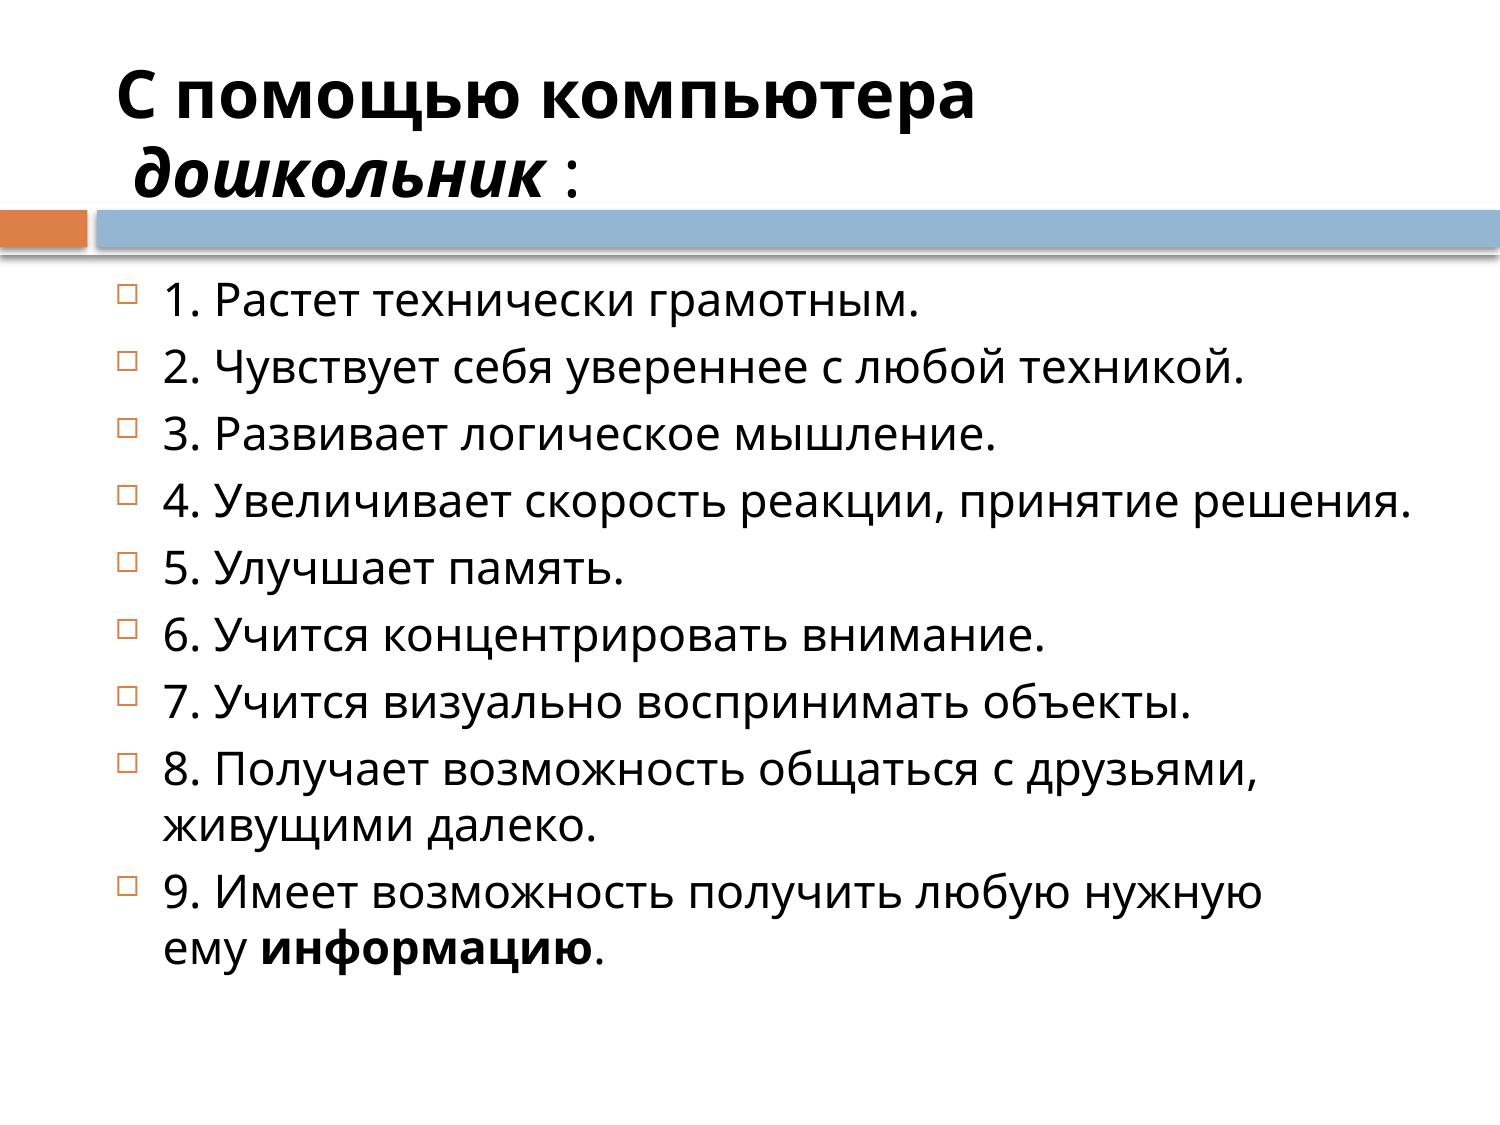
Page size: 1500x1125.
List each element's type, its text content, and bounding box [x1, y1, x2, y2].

title С помощью компьютера дошкольник : [100, 30, 1438, 232]
list 1. Растет технически грамотным. 2. Чувствует себя увереннее с любой техникой. 3. Развивает логическое мышление. 4. Увеличивает скорость реакции, принятие решения. 5. Улучшает память. 6. Учится концентрировать внимание. 7. Учится визуально воспринимать объекты. 8. Получает возможность общаться с друзьями, живущими далеко. 9. Имеет возможность получить любую нужную ему информацию. [100, 262, 1438, 1000]
